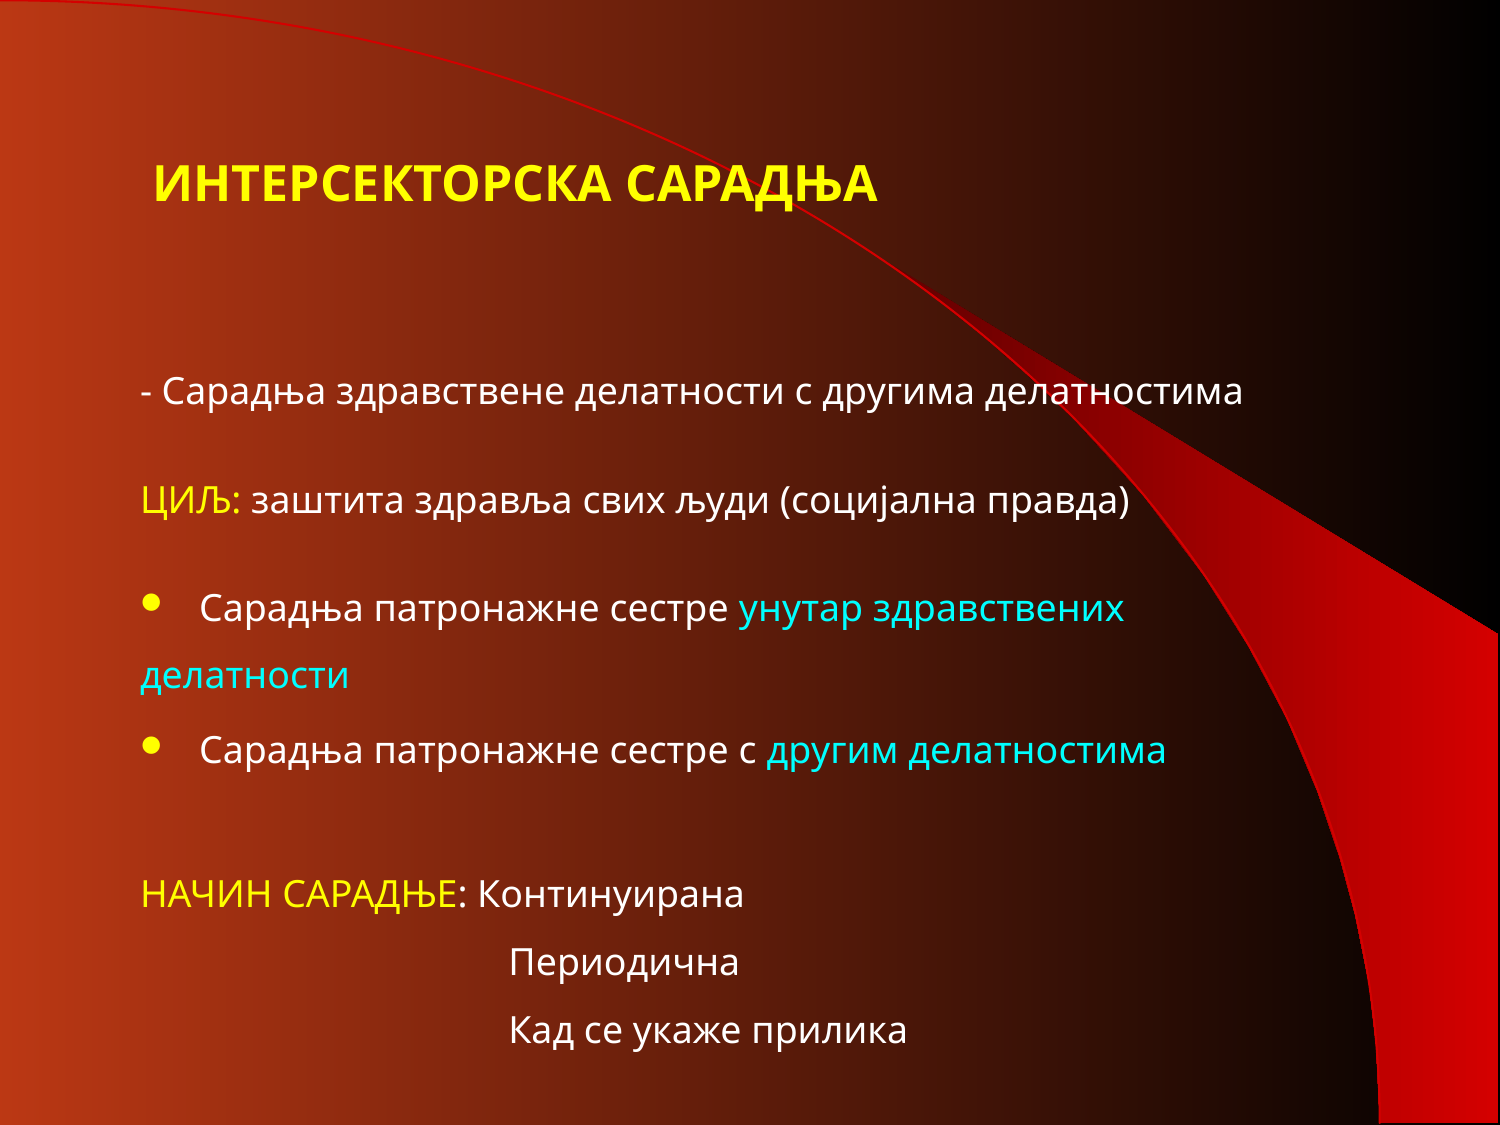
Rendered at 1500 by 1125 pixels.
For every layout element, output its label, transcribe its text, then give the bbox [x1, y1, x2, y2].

list - Сарадња здравствене делатности с другима делатностима ЦИЉ: заштита здравља свих људи (социјална правда) Сарадња патронажне сестре унутар здравствених делатности Сарадња патронажне сестре с другим делатностима НАЧИН САРАДЊЕ: Континуирана Периодична Кад се укаже прилика [125, 337, 1325, 1063]
title ИНТЕРСЕКТОРСКА САРАДЊА [137, 112, 1013, 251]
